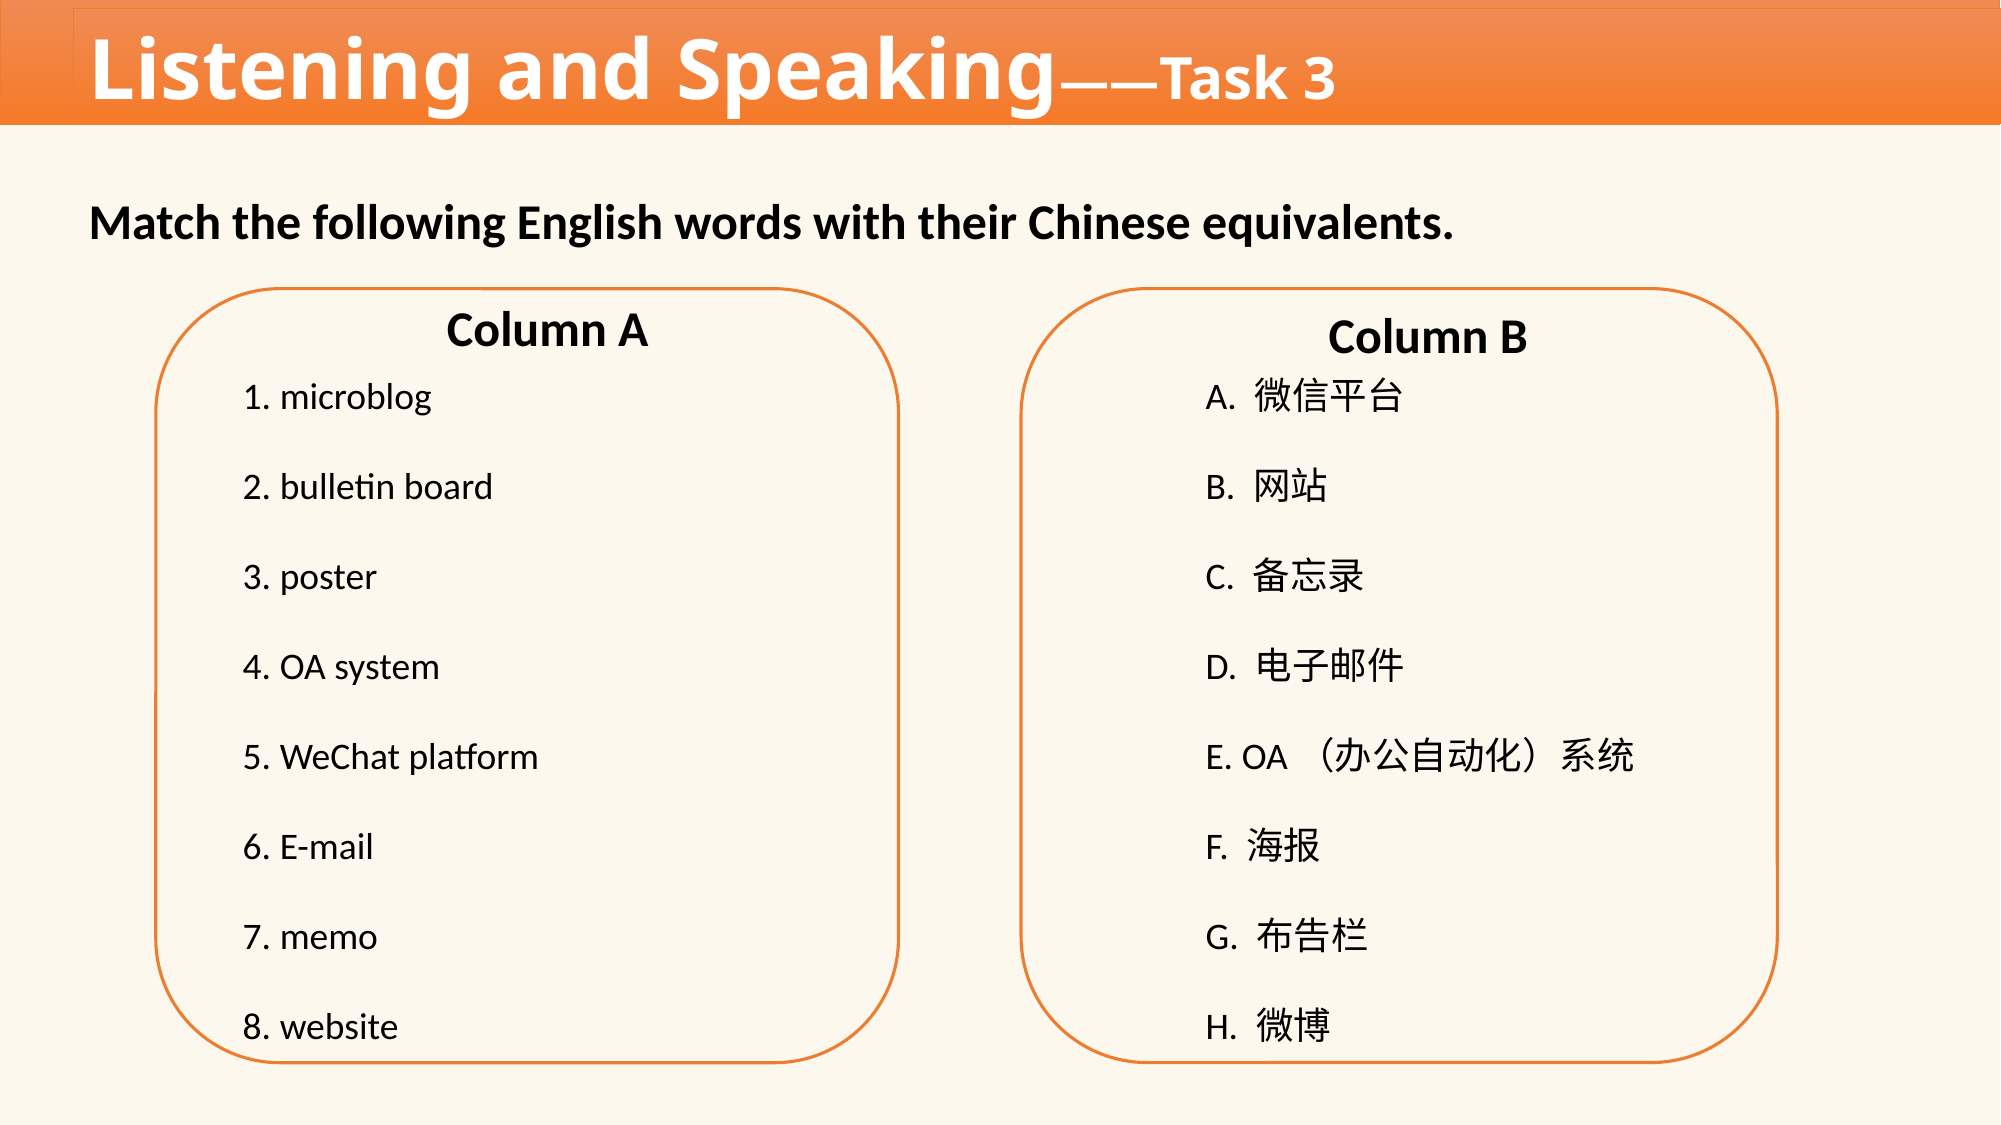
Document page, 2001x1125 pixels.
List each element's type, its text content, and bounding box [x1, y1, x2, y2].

text_box [154, 287, 900, 1053]
text_box 1. microblog 2. bulletin board 3. poster 4. OA system 5. WeChat platform 6. E-mail 7. memo 8. website [227, 364, 827, 1125]
text_box [1020, 287, 1779, 1064]
text_box Column A [432, 288, 681, 364]
text_box Match the following English words with their Chinese equivalents. [73, 182, 1973, 258]
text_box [0, 0, 2000, 125]
text_box Column B [1219, 296, 1637, 364]
text_box A. 微信平台 B. 网站 C. 备忘录 D. 电子邮件 E. OA（办公自动化）系统 F. 海报 G. 布告栏 H. 微博 [1190, 364, 1703, 1054]
